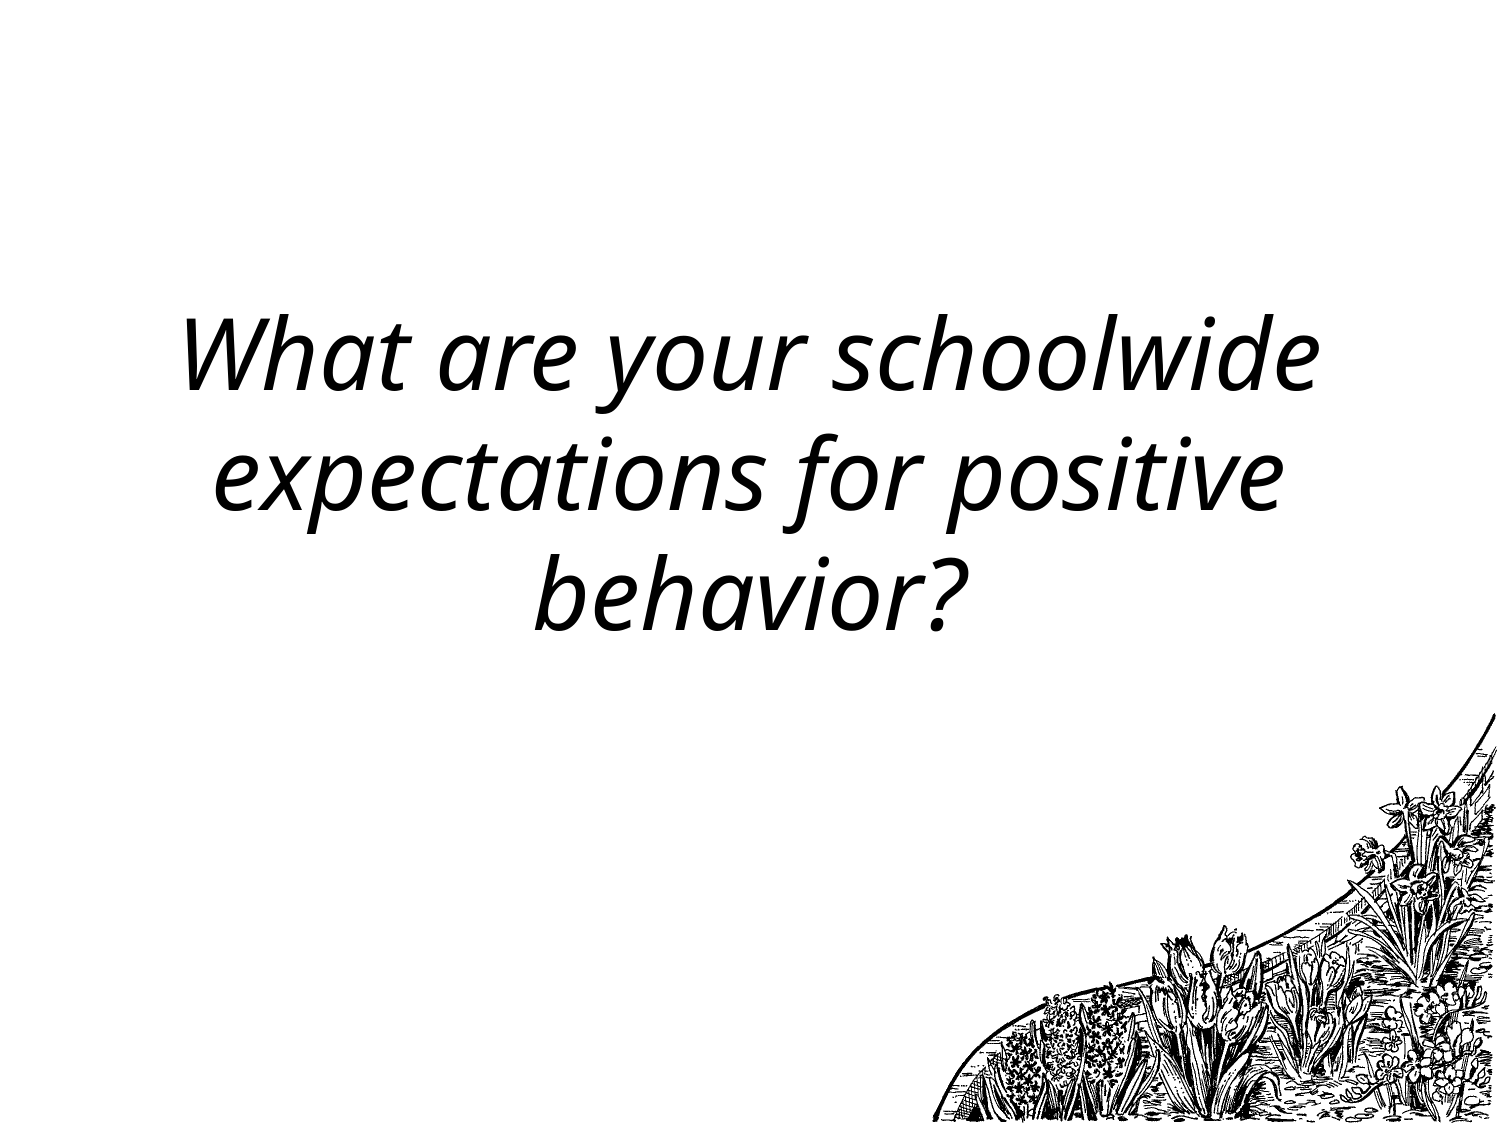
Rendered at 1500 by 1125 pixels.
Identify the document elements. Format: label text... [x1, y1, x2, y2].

picture [930, 711, 1500, 1125]
title What are your schoolwide expectations for positive behavior? [112, 349, 1388, 591]
